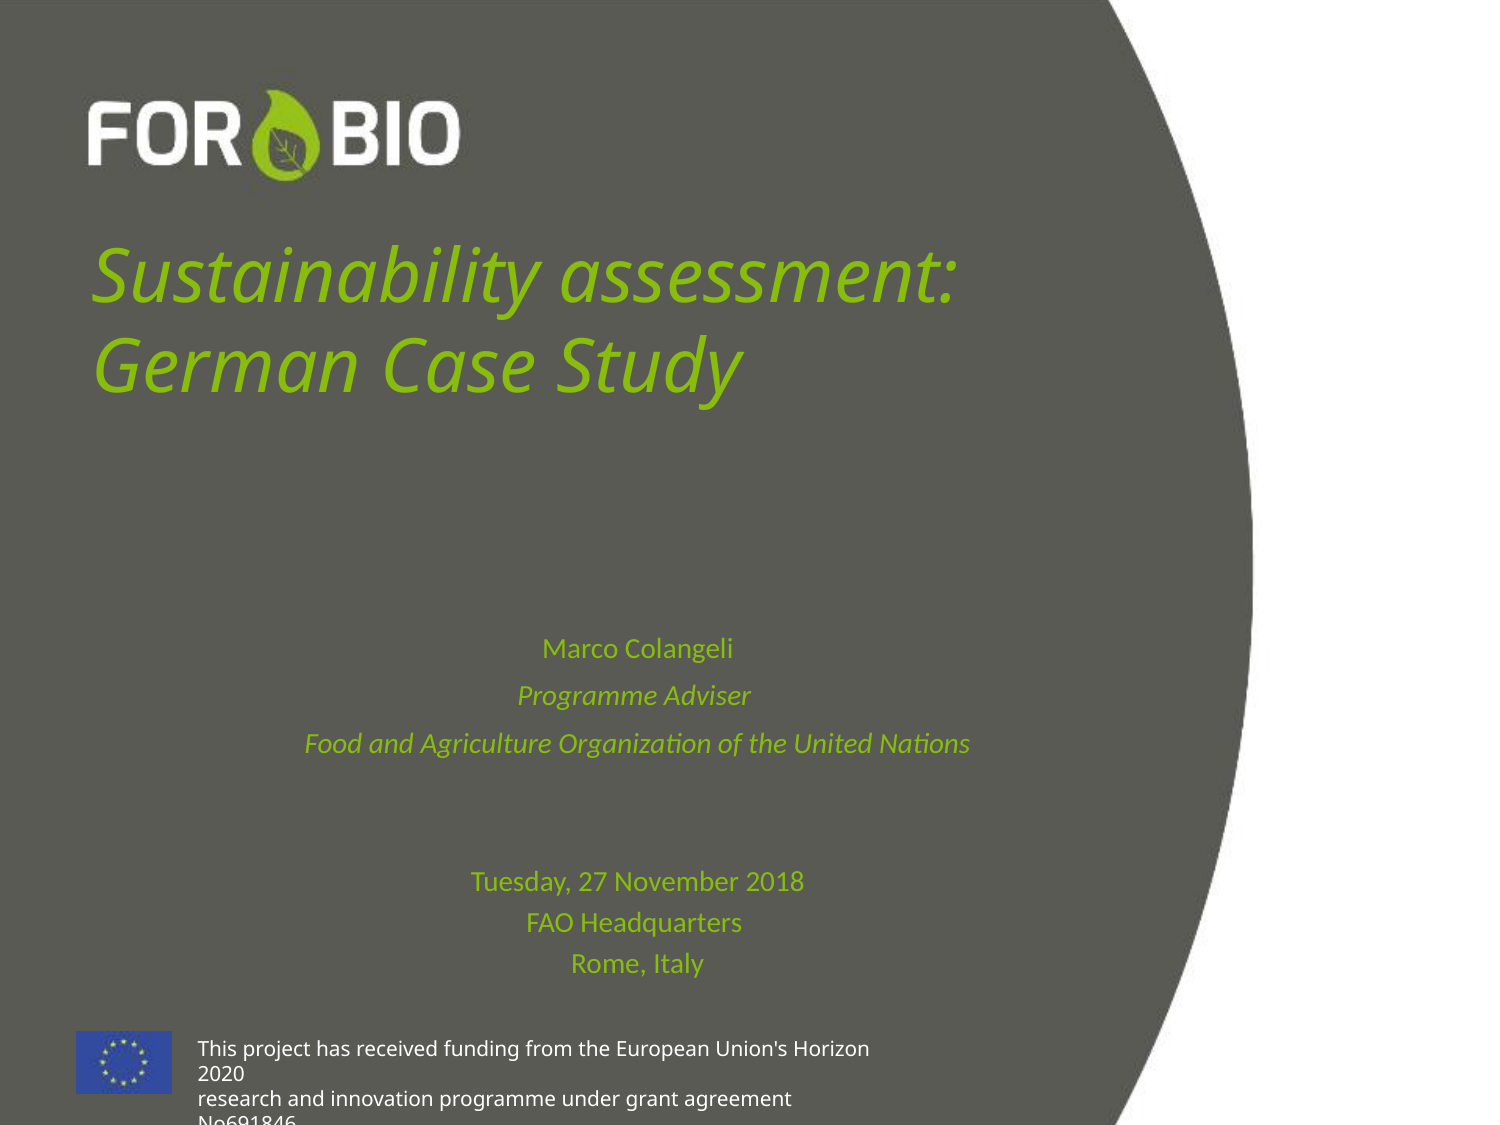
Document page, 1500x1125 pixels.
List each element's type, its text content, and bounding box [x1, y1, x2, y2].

title Sustainability assessment: German Case Study [76, 219, 1164, 621]
picture [0, 0, 1489, 1125]
picture [240, 1117, 246, 1125]
text_box Marco Colangeli Programme Adviser Food and Agriculture Organization of the United Nations [41, 621, 1235, 786]
text_box Tuesday, 27 November 2018 FAO Headquarters Rome, Italy [371, 813, 904, 997]
